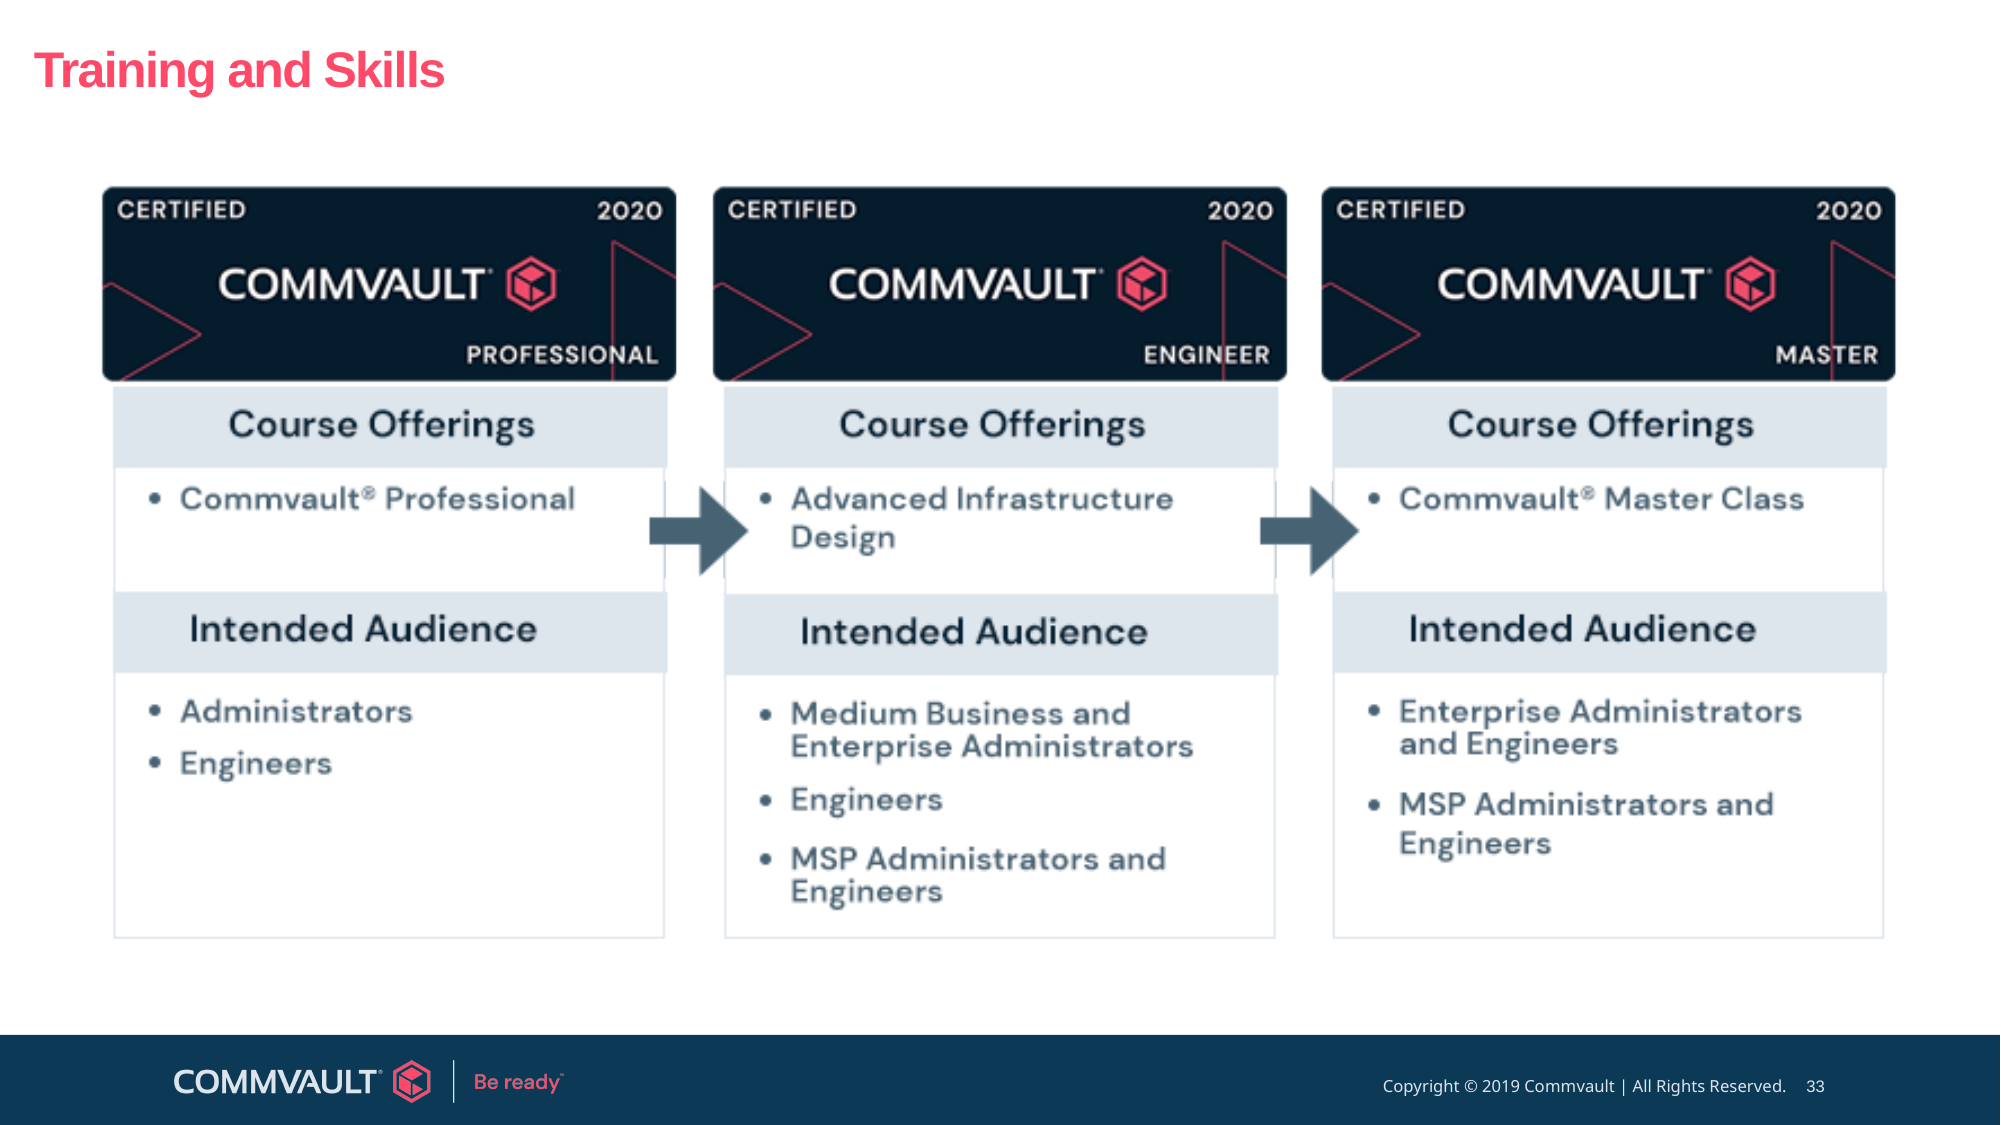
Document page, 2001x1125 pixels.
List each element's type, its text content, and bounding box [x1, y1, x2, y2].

picture [174, 1060, 564, 1103]
title Training and Skills [33, 28, 1684, 99]
slide_number 33 [1790, 1051, 1825, 1097]
picture [98, 182, 1901, 943]
